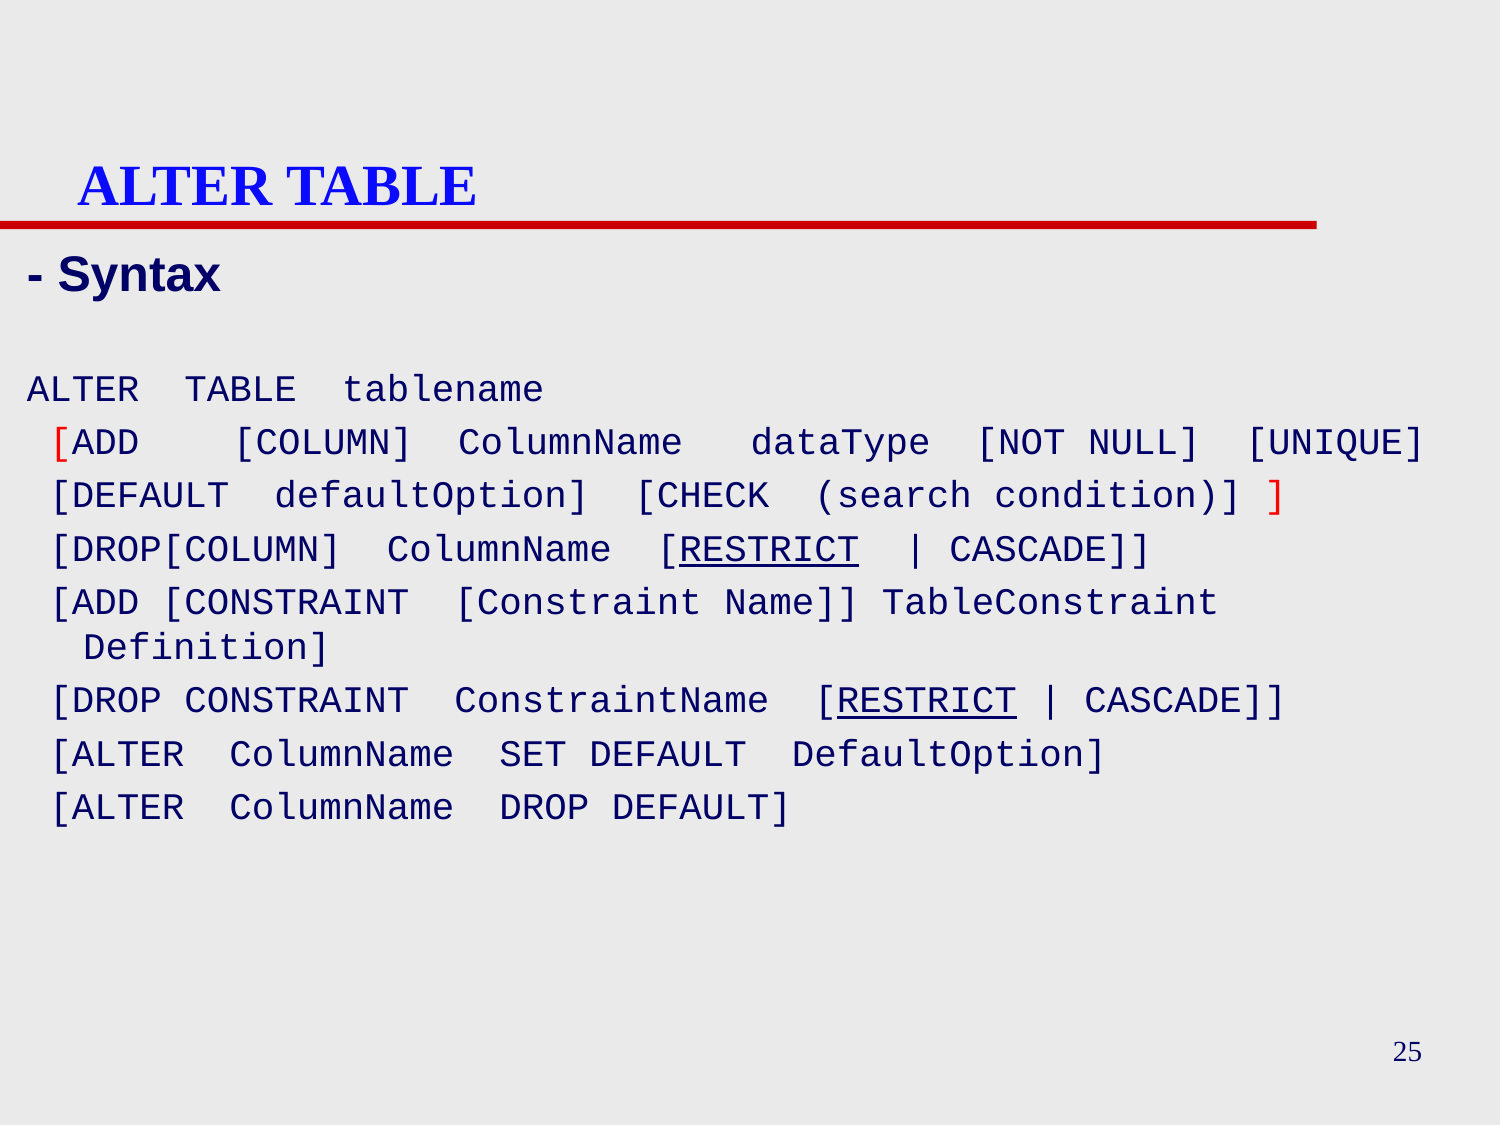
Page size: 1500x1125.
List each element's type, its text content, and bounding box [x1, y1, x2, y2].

title ALTER TABLE [62, 43, 1338, 226]
list - Syntax ALTER TABLE tablename [ADD [COLUMN] ColumnName dataType [NOT NULL] [UNIQUE] [DEFAULT defaultOption] [CHECK (search condition)] ] [DROP[COLUMN] ColumnName [RESTRICT | CASCADE]] [ADD [CONSTRAINT [Constraint Name]] TableConstraint Definition] [DROP CONSTRAINT ConstraintName [RESTRICT | CASCADE]] [ALTER ColumnName SET DEFAULT DefaultOption] [ALTER ColumnName DROP DEFAULT] [11, 234, 1500, 910]
slide_number 25 [1124, 1012, 1438, 1088]
